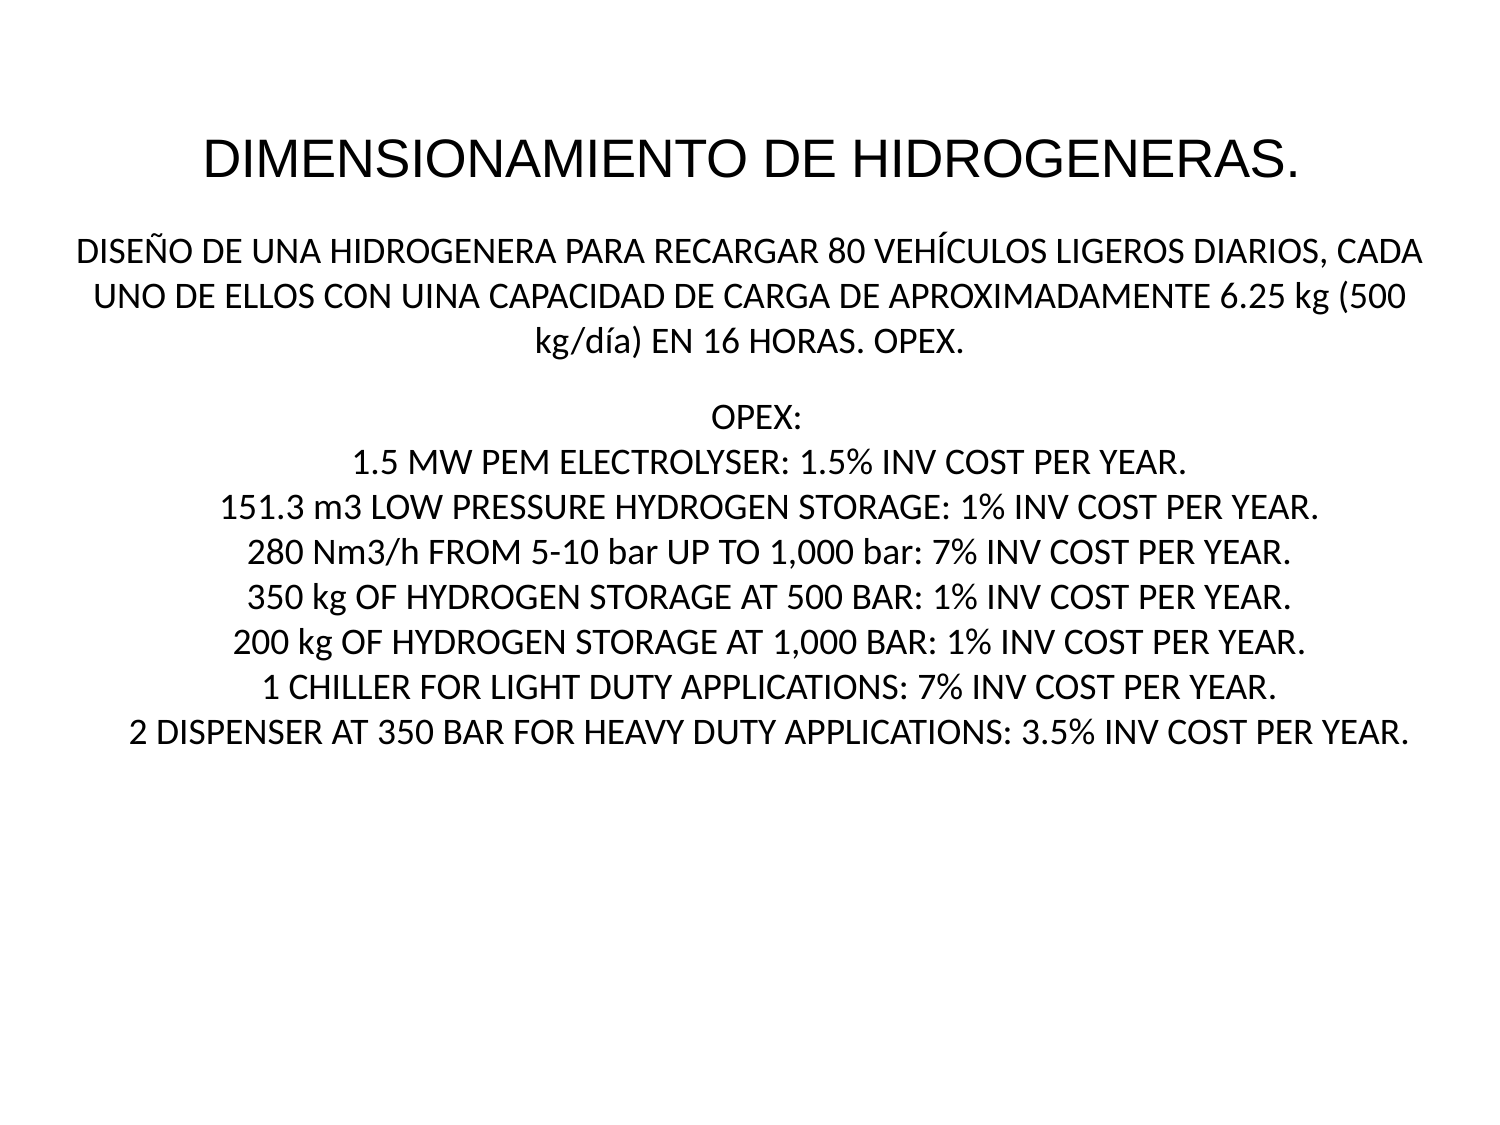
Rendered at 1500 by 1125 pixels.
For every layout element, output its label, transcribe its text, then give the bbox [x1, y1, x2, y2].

text_box DISEÑO DE UNA HIDROGENERA PARA RECARGAR 80 VEHÍCULOS LIGEROS DIARIOS, CADA UNO DE ELLOS CON UINA CAPACIDAD DE CARGA DE APROXIMADAMENTE 6.25 kg (500 kg/día) EN 16 HORAS. OPEX. [35, 218, 1465, 369]
text_box OPEX: 1.5 MW PEM ELECTROLYSER: 1.5% INV COST PER YEAR. 151.3 m3 LOW PRESSURE HYDROGEN STORAGE: 1% INV COST PER YEAR. 280 Nm3/h FROM 5-10 bar UP TO 1,000 bar: 7% INV COST PER YEAR. 350 kg OF HYDROGEN STORAGE AT 500 BAR: 1% INV COST PER YEAR. 200 kg OF HYDROGEN STORAGE AT 1,000 BAR: 1% INV COST PER YEAR. 1 CHILLER FOR LIGHT DUTY APPLICATIONS: 7% INV COST PER YEAR. 2 DISPENSER AT 350 BAR FOR HEAVY DUTY APPLICATIONS: 3.5% INV COST PER YEAR. [42, 384, 1472, 760]
text_box DIMENSIONAMIENTO DE HIDROGENERAS. [1, 130, 1500, 190]
